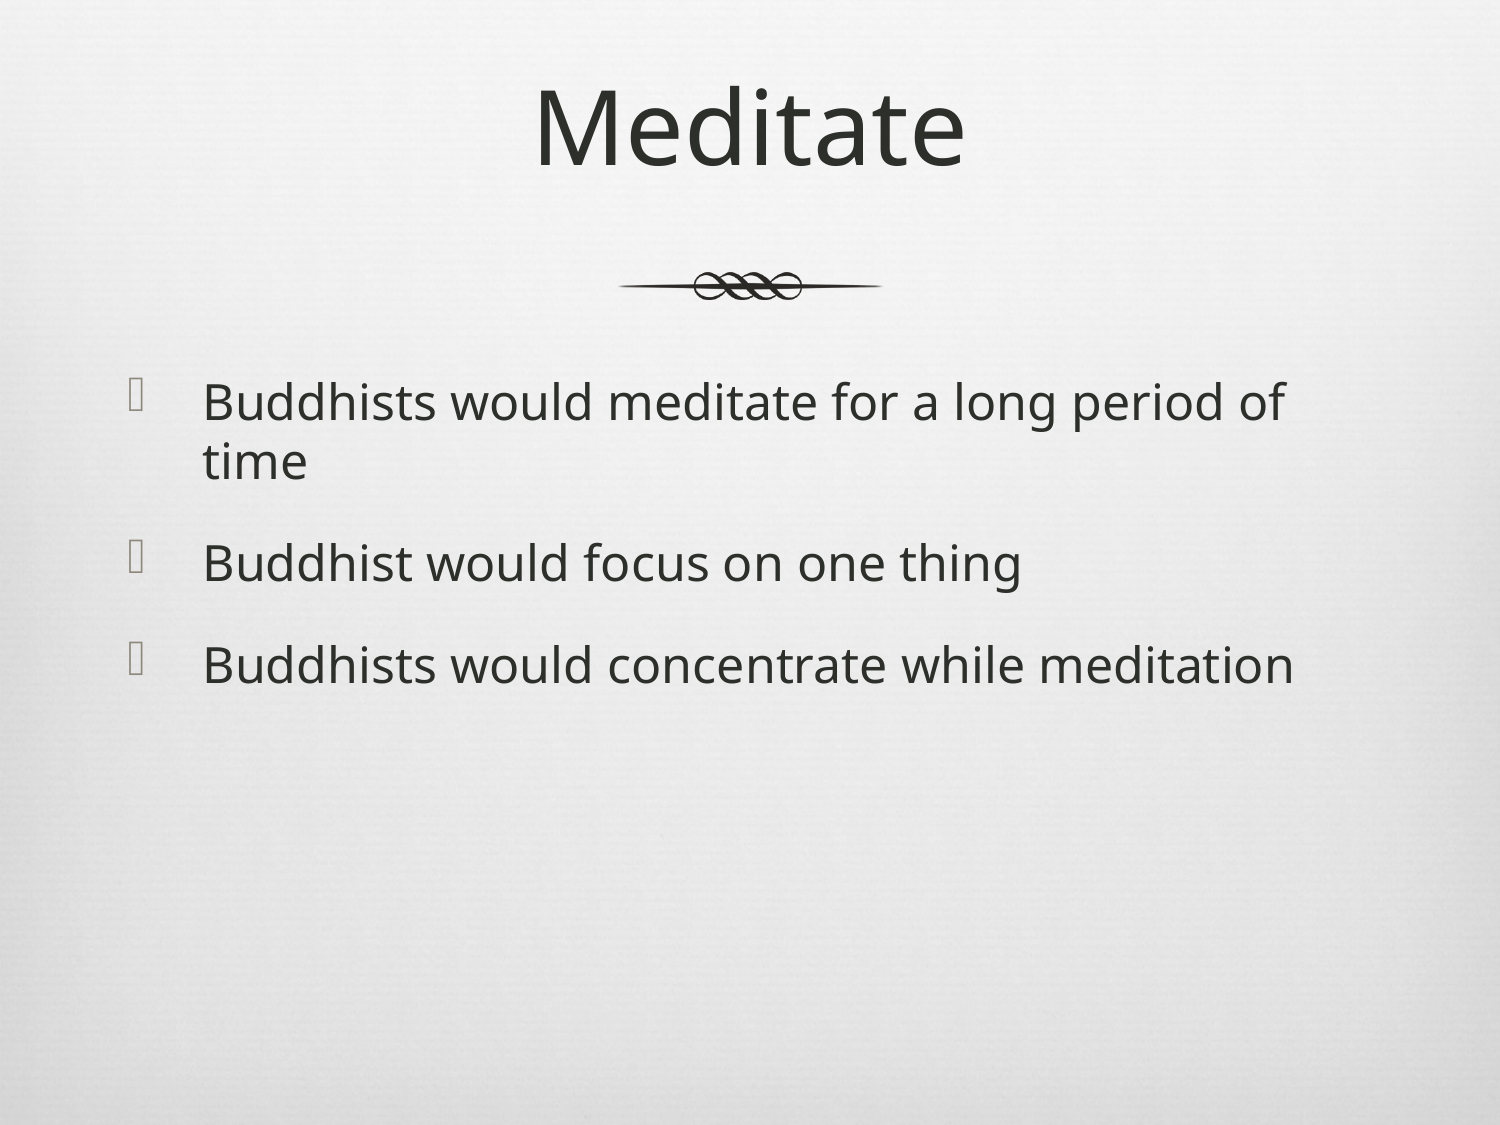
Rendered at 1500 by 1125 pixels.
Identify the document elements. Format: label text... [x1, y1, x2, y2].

title Meditate [112, 11, 1388, 236]
picture [615, 272, 885, 300]
list Buddhists would meditate for a long period of time Buddhist would focus on one thing Buddhists would concentrate while meditation [112, 362, 1388, 963]
